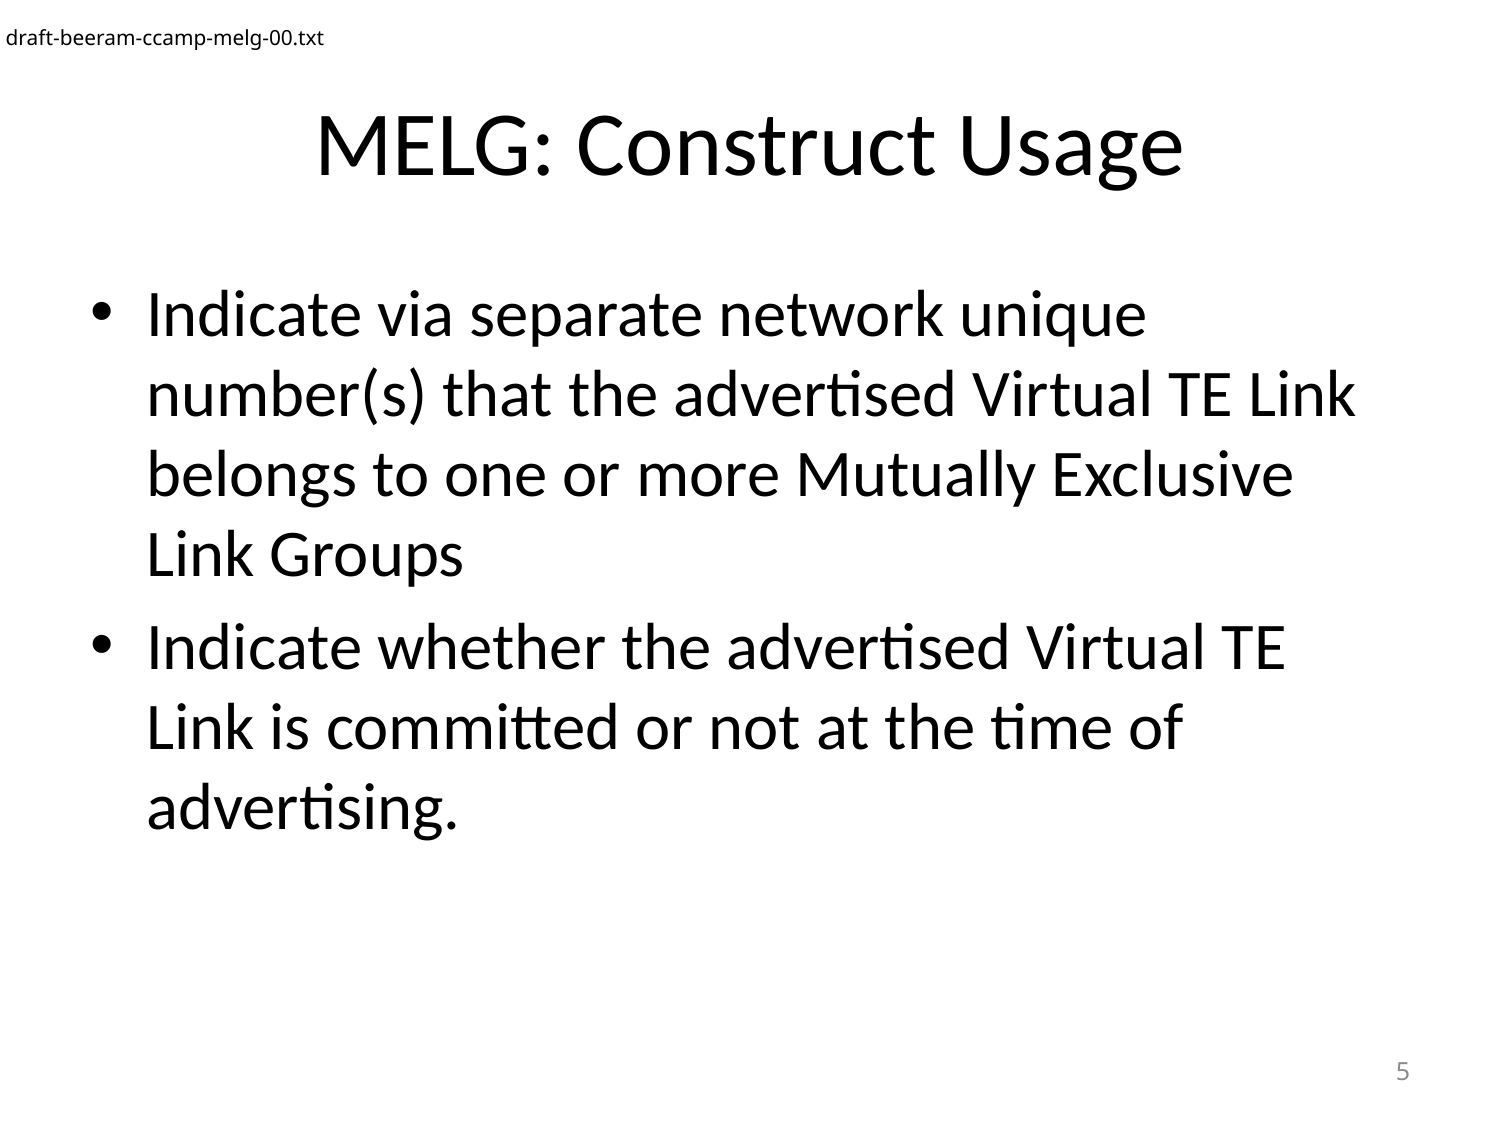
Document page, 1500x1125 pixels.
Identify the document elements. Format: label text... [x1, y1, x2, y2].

text_box draft-beeram-ccamp-melg-00.txt [0, 17, 340, 58]
slide_number 5 [1074, 1042, 1425, 1103]
list Indicate via separate network unique number(s) that the advertised Virtual TE Link belongs to one or more Mutually Exclusive Link Groups Indicate whether the advertised Virtual TE Link is committed or not at the time of advertising. [75, 262, 1425, 1005]
title MELG: Construct Usage [75, 45, 1425, 233]
